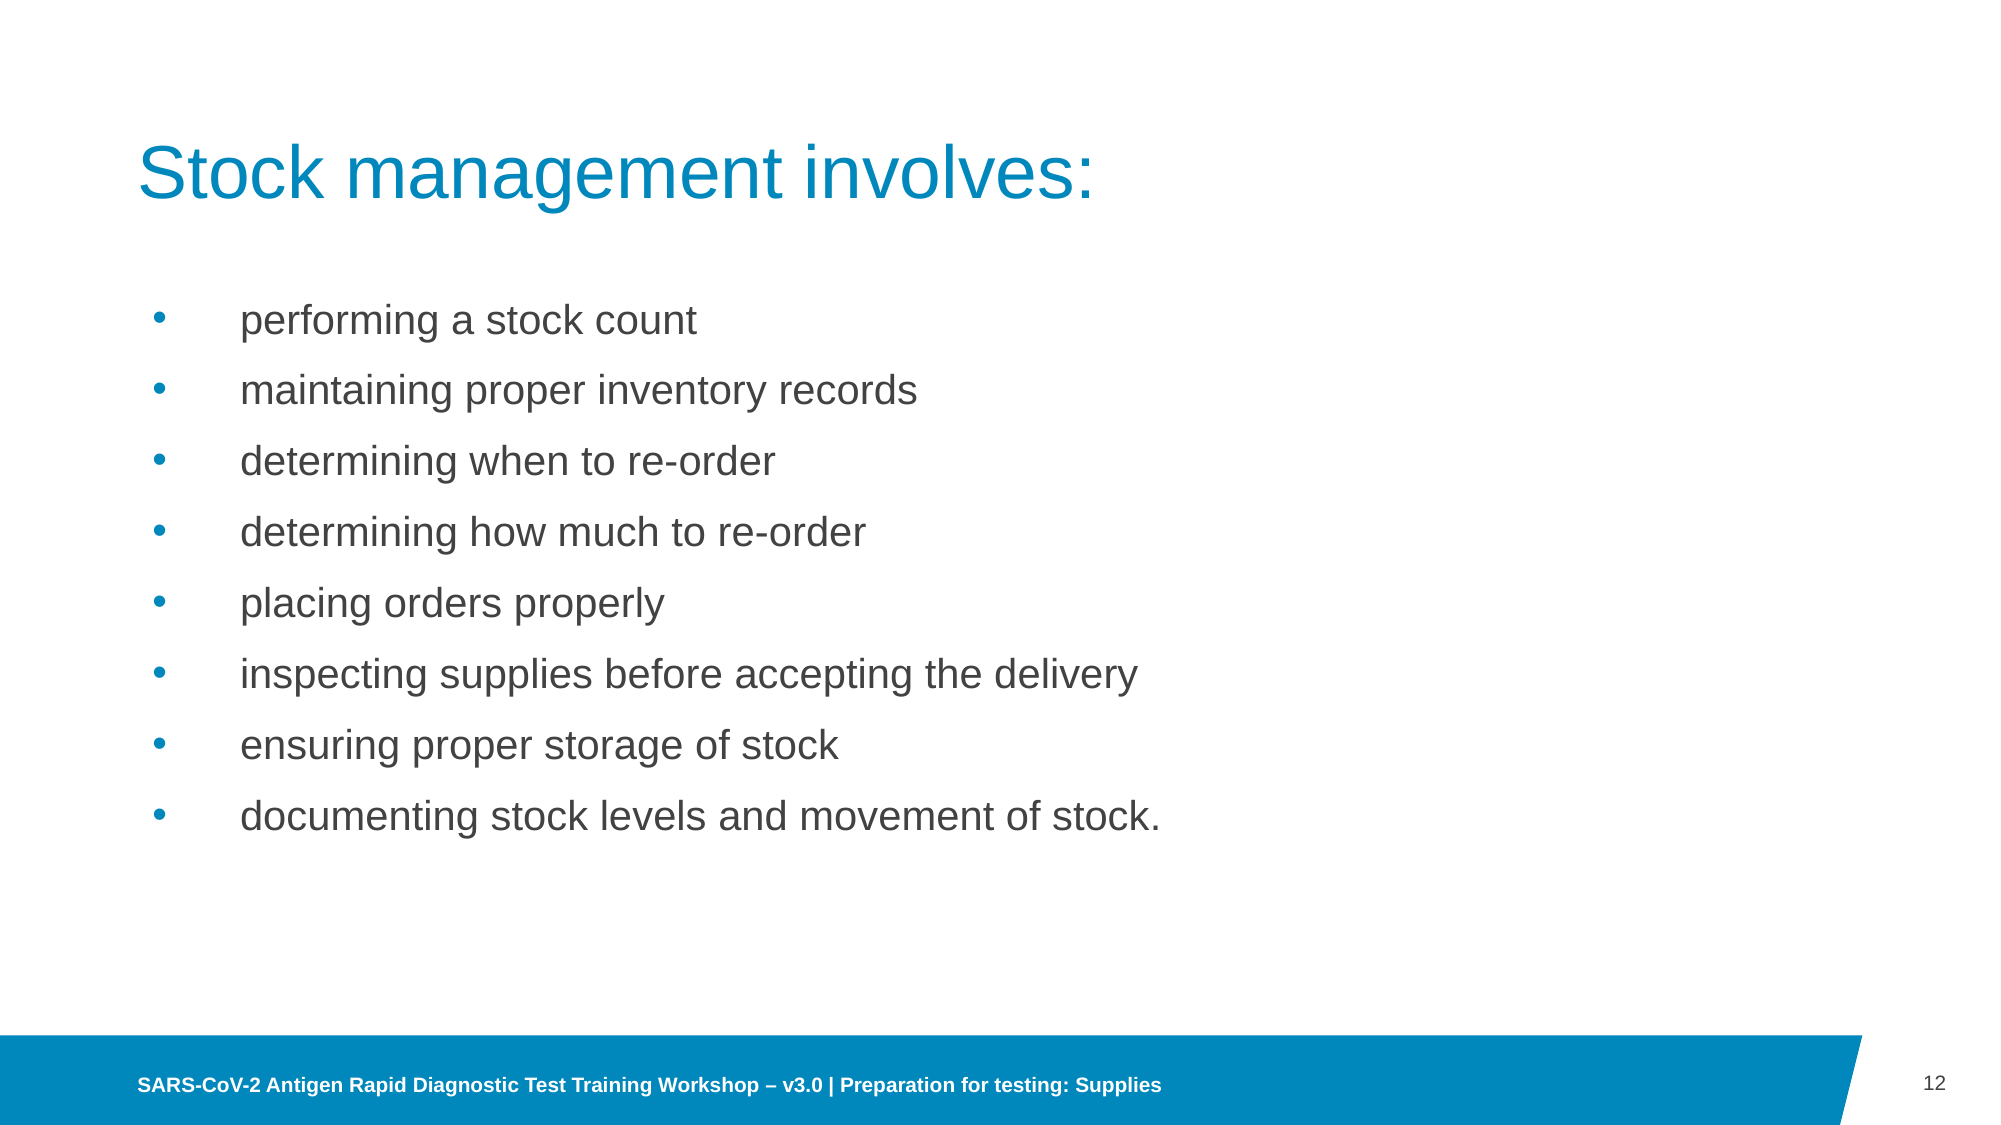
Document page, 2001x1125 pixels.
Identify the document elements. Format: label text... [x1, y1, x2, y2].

list performing a stock count maintaining proper inventory records determining when to re-order determining how much to re-order placing orders properly inspecting supplies before accepting the delivery ensuring proper storage of stock documenting stock levels and movement of stock. [137, 284, 1863, 1014]
slide_number 12 [1862, 1035, 1947, 1125]
title Stock management involves: [137, 59, 1863, 215]
footer SARS-CoV-2 Antigen Rapid Diagnostic Test Training Workshop – v3.0 | Preparation for testing: Supplies [137, 1042, 1338, 1125]
